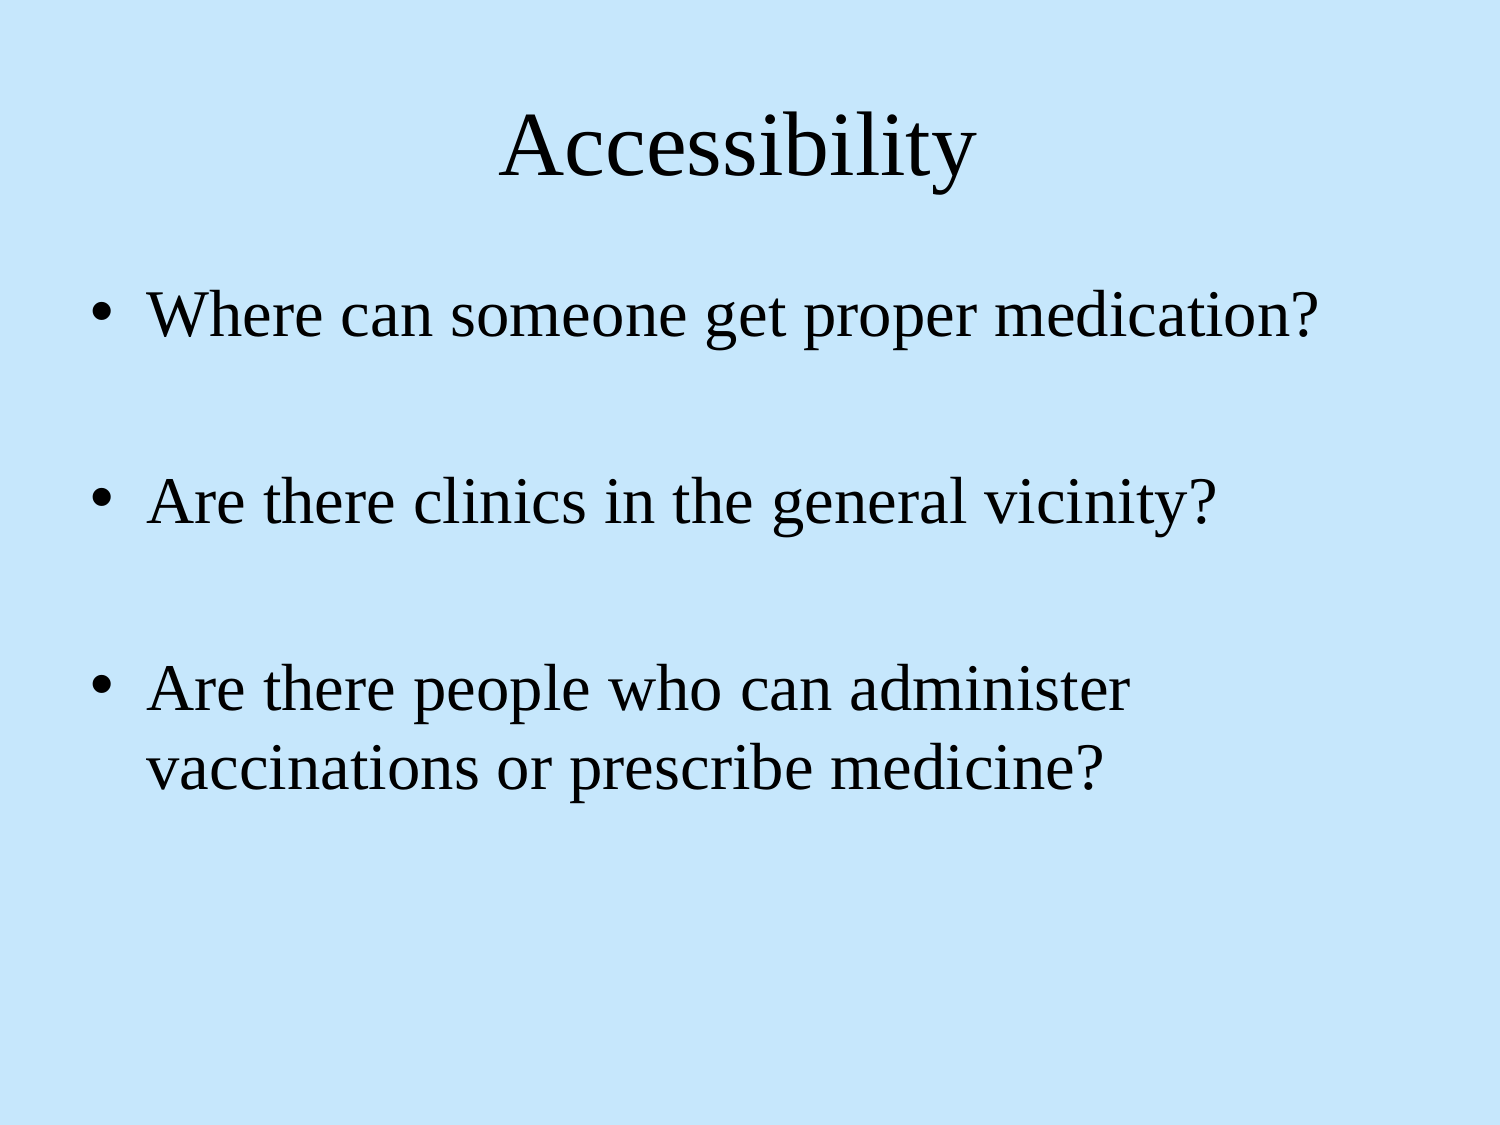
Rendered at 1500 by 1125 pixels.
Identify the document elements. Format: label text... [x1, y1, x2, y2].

title Accessibility [75, 45, 1425, 233]
list Where can someone get proper medication? Are there clinics in the general vicinity? Are there people who can administer vaccinations or prescribe medicine? [75, 262, 1425, 1005]
